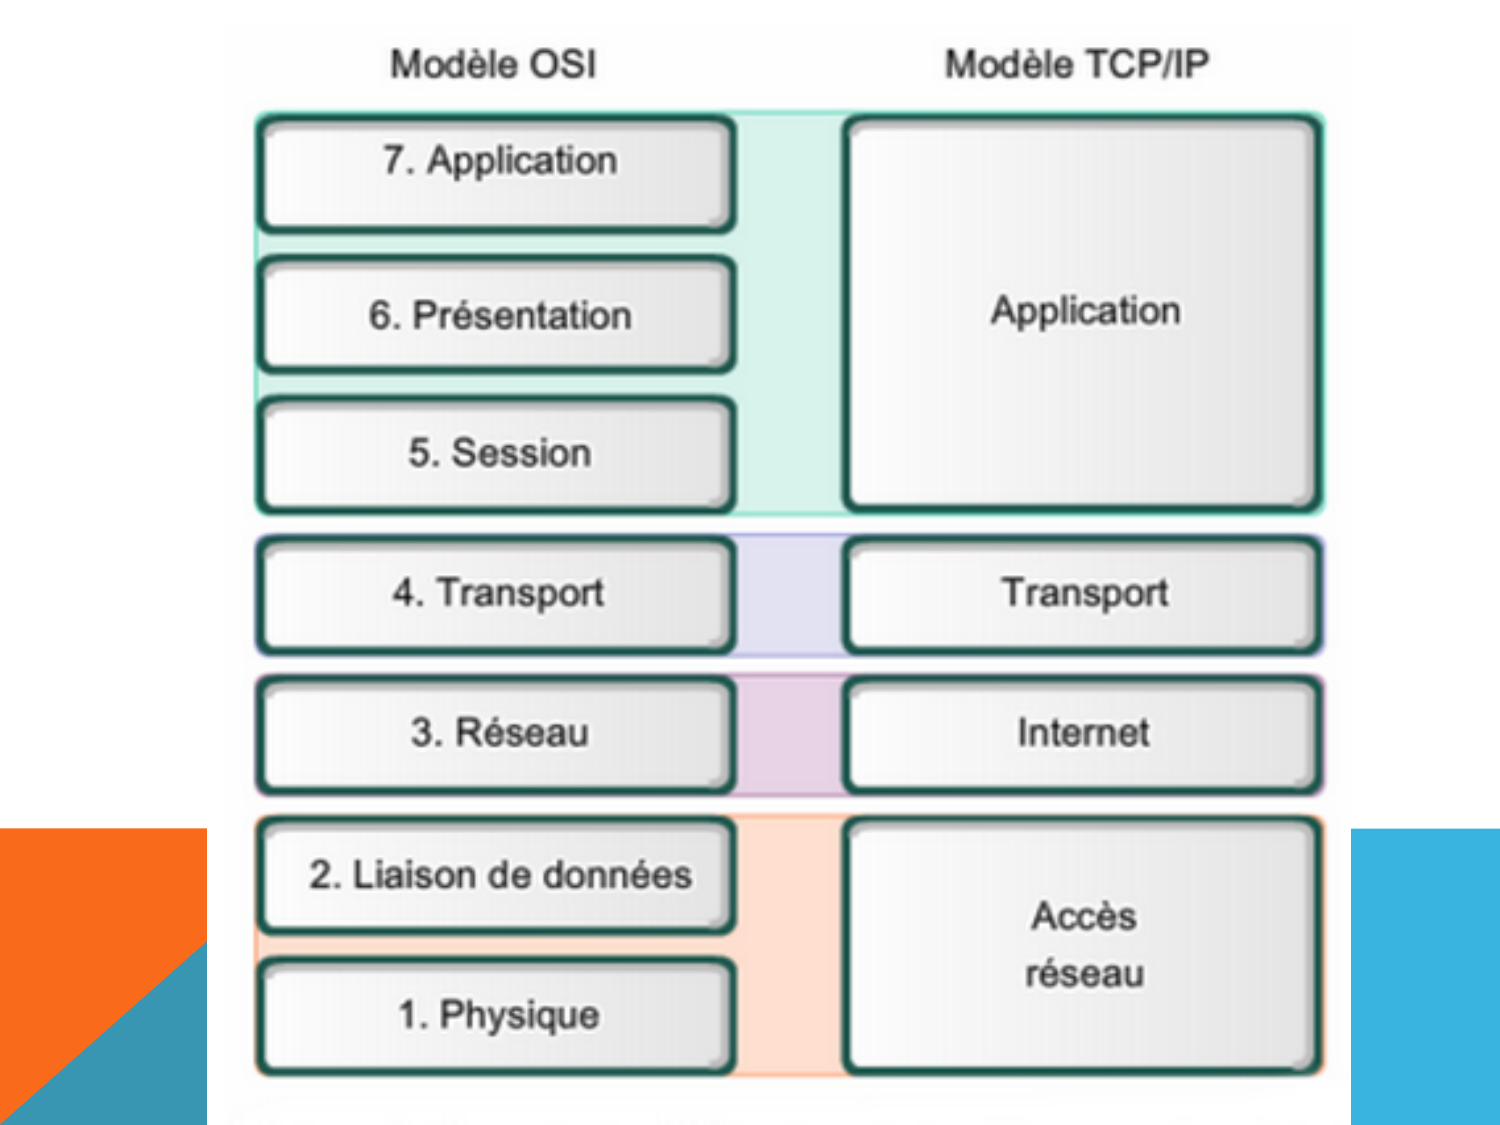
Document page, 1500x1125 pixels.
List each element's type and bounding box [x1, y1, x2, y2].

picture [206, 25, 1352, 1125]
